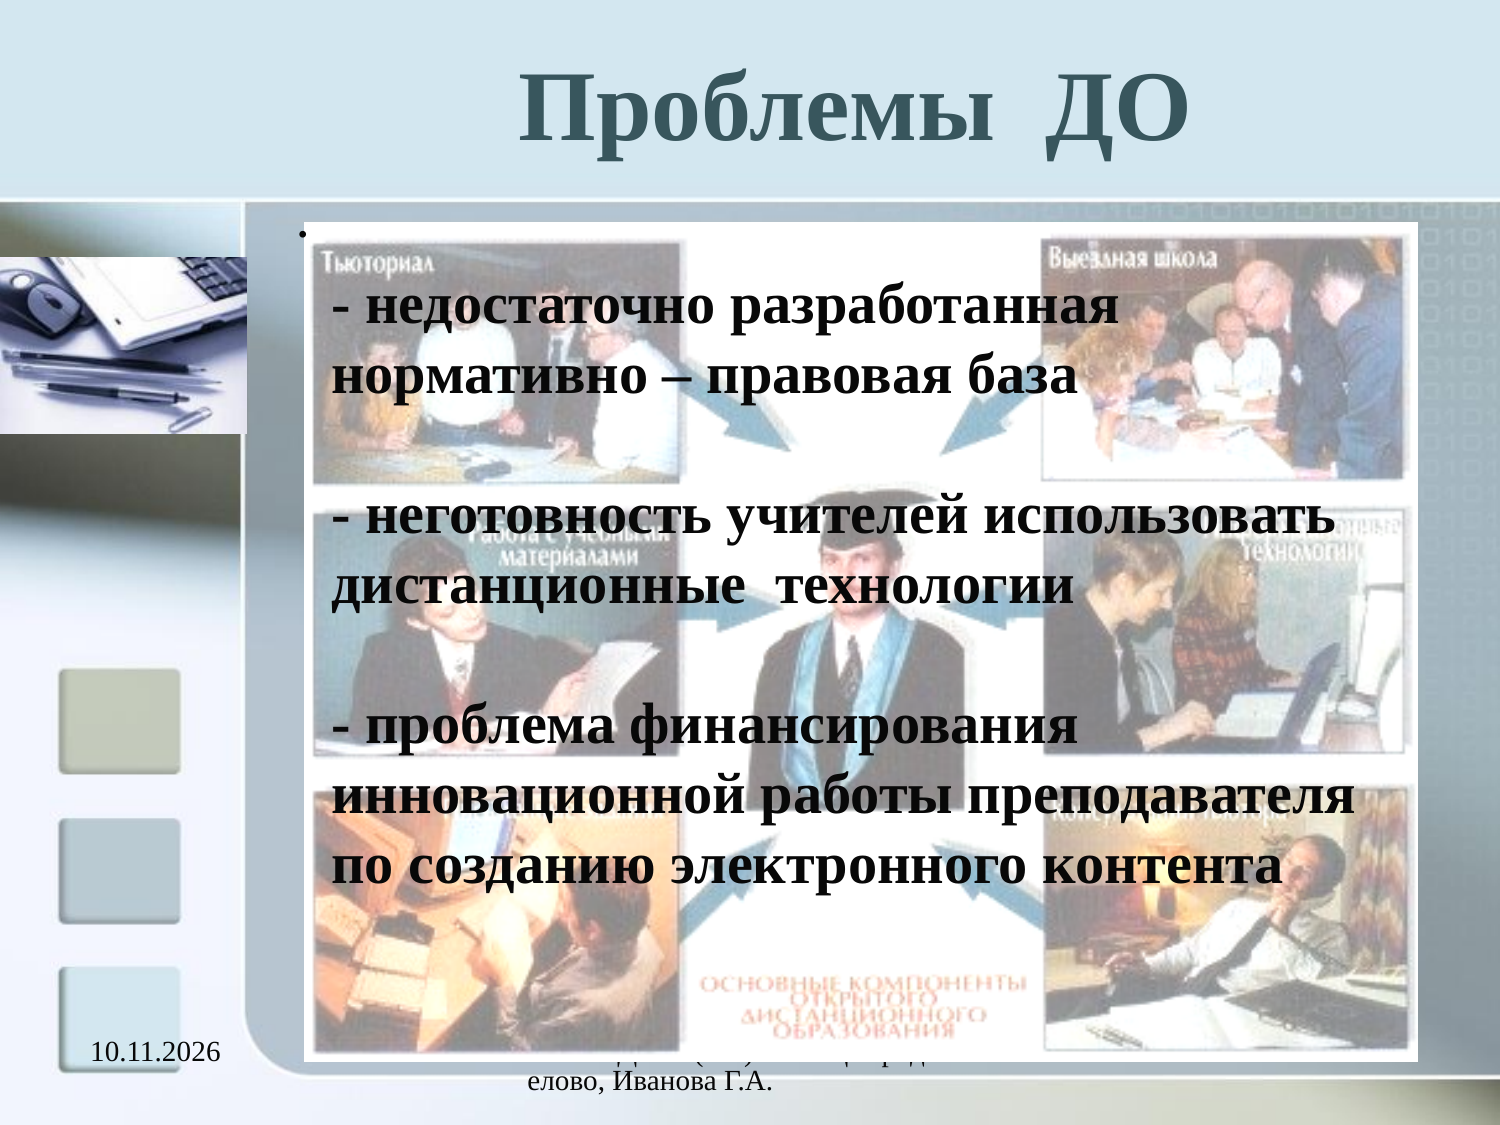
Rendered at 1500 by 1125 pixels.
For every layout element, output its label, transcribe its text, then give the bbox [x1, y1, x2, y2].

footer МБОУ ДПО (ПК)С ИМЦ города Белово, Иванова Г.А. [512, 1070, 988, 1103]
text_box · [281, 199, 1500, 314]
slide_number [74, 1024, 426, 1103]
title Проблемы ДО [249, 12, 1462, 188]
slide_number 30 [1074, 1024, 1426, 1103]
picture [0, 0, 1500, 1125]
